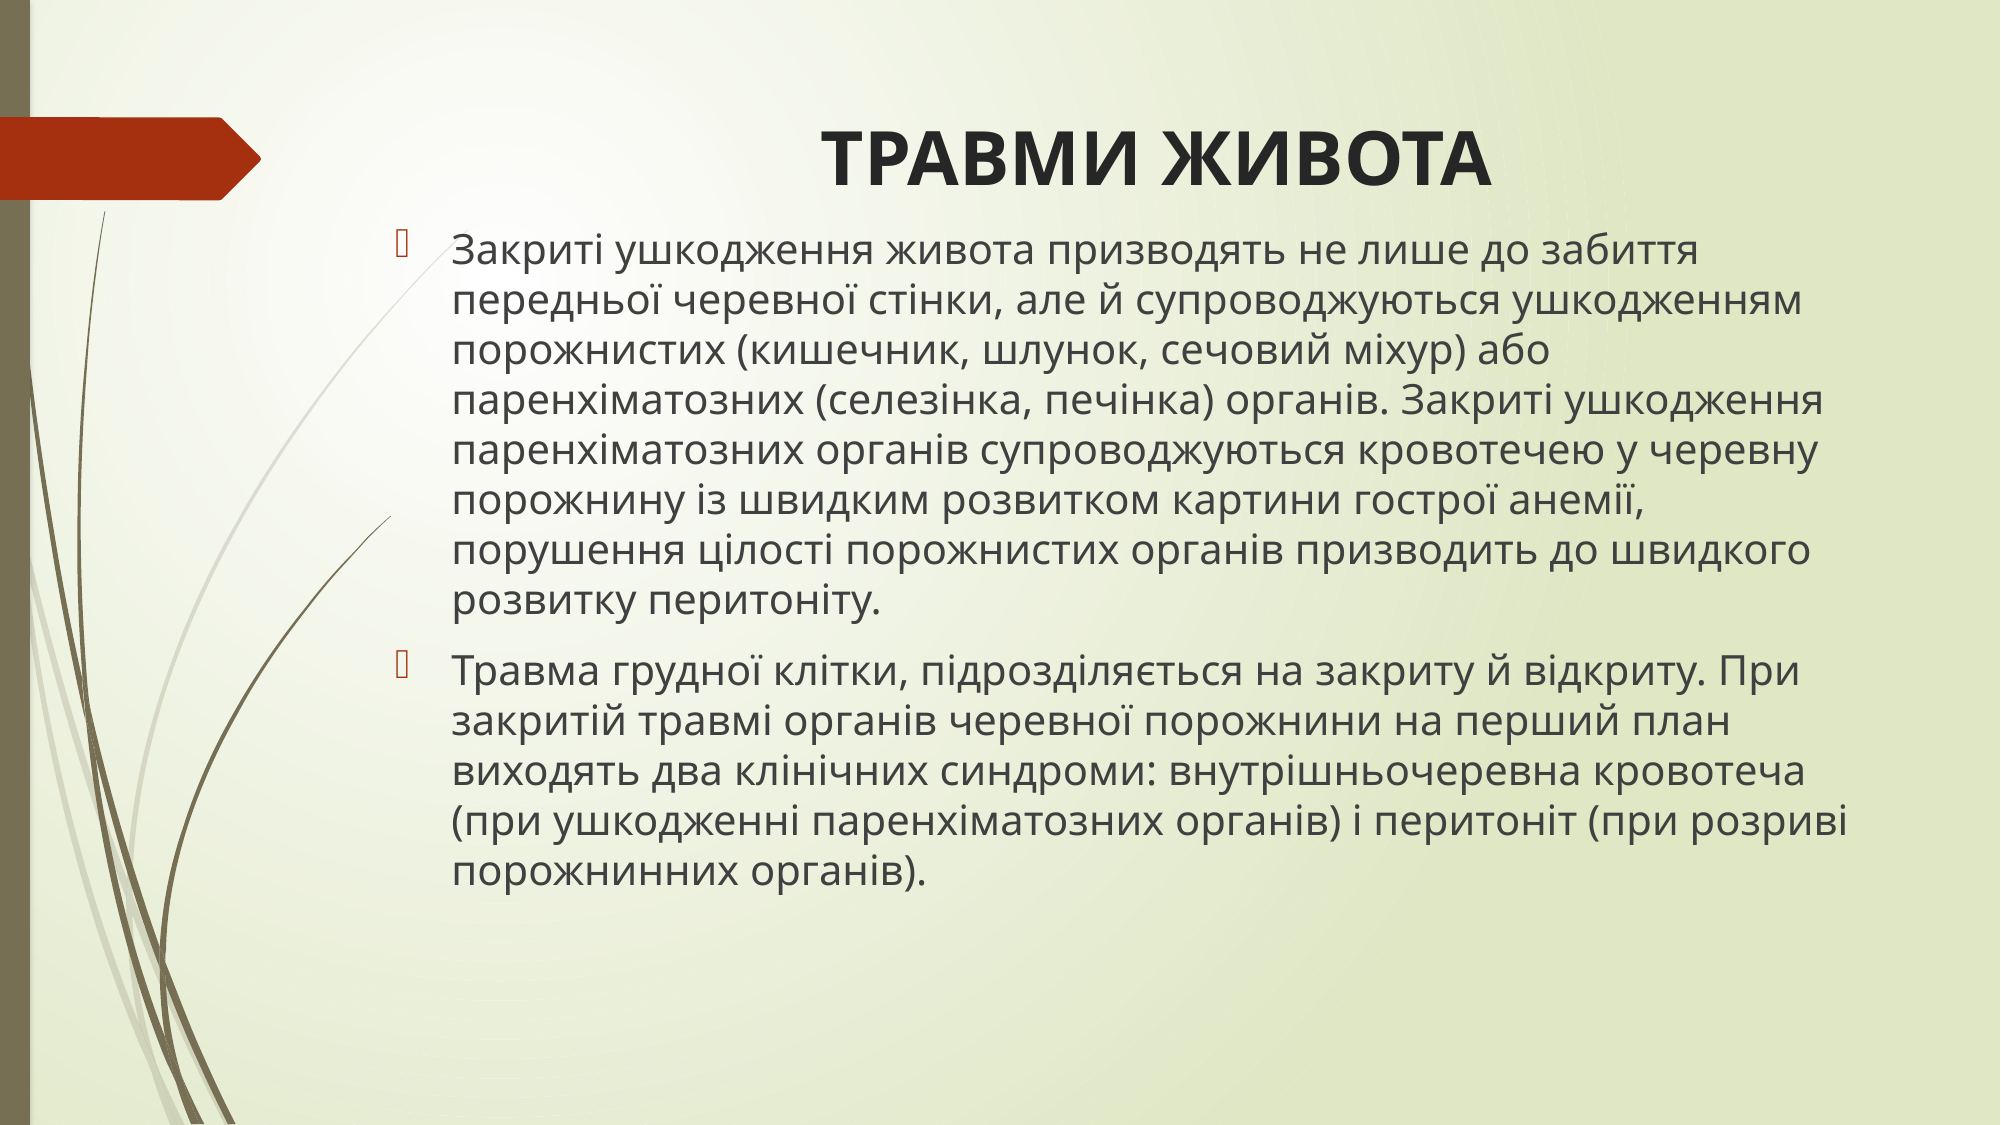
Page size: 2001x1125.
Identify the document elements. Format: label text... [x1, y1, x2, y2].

title ТРАВМИ ЖИВОТА [425, 102, 1888, 215]
list Закриті ушкодження живота призводять не лише до забиття передньої черевної стінки, але й супроводжуються ушкодженням порожнистих (кишечник, шлунок, сечовий міхур) або паренхіматозних (селезінка, печінка) органів. Закриті ушкодження паренхіматозних органів супроводжуються кровотечею у черевну порожнину із швидким розвитком картини гострої анемії, порушення цілості порожнистих органів призводить до швидкого розвитку перитоніту. Травма грудної клітки, підрозділяється на закриту й відкриту. При закритій травмі органів черевної порожнини на перший план виходять два клінічних синдроми: внутрішньочеревна кровотеча (при ушкодженні паренхіматозних органів) і перитоніт (при розриві порожнинних органів). [380, 215, 1888, 970]
